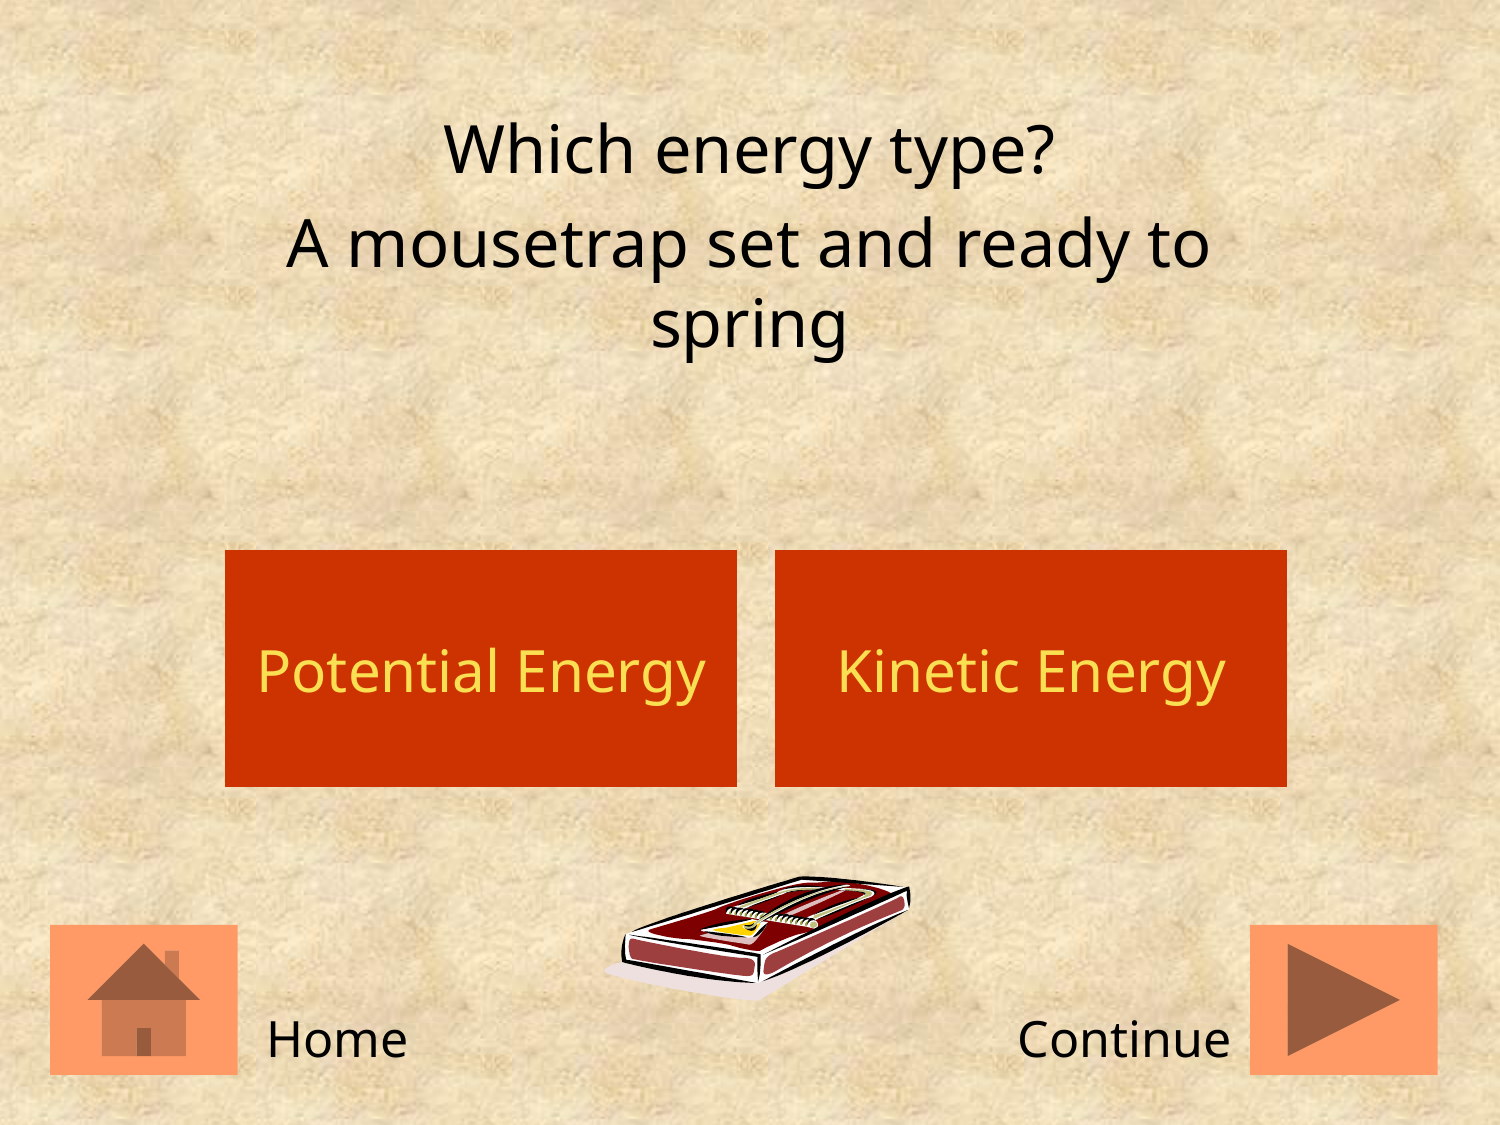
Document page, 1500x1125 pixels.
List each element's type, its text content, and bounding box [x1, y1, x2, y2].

picture [0, 0, 1500, 1125]
text_box Potential Energy [224, 549, 738, 788]
text_box Which energy type? A mousetrap set and ready to spring [224, 99, 1275, 388]
text_box Kinetic Energy [774, 549, 1288, 788]
text_box [50, 924, 238, 1075]
text_box Continue [999, 999, 1250, 1075]
text_box Home [249, 999, 425, 1075]
text_box [1250, 924, 1438, 1075]
